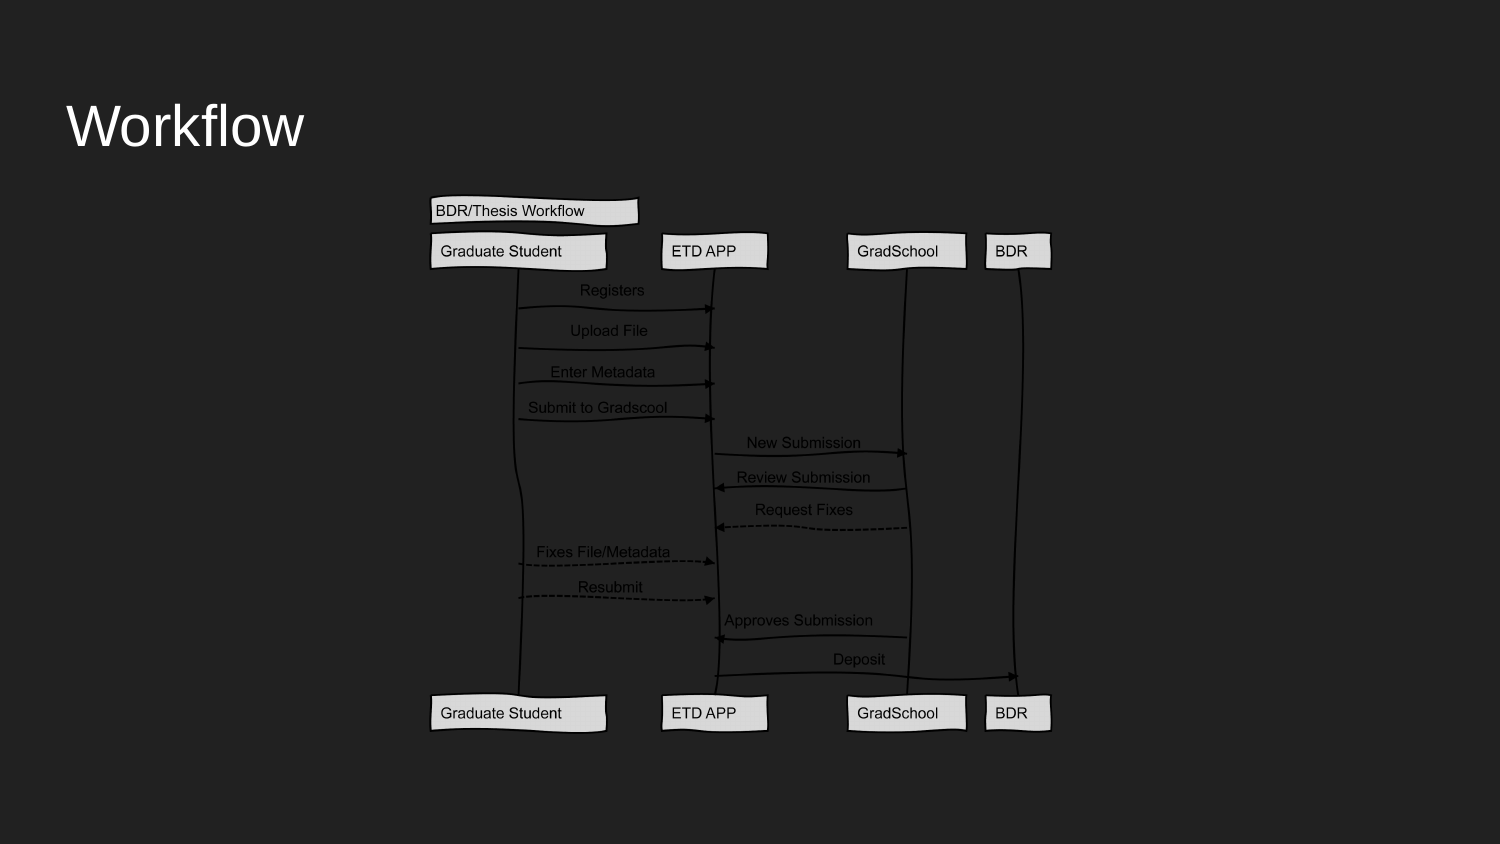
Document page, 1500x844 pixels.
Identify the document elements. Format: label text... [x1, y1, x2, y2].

picture [420, 188, 1079, 750]
title Workflow [51, 72, 1449, 167]
